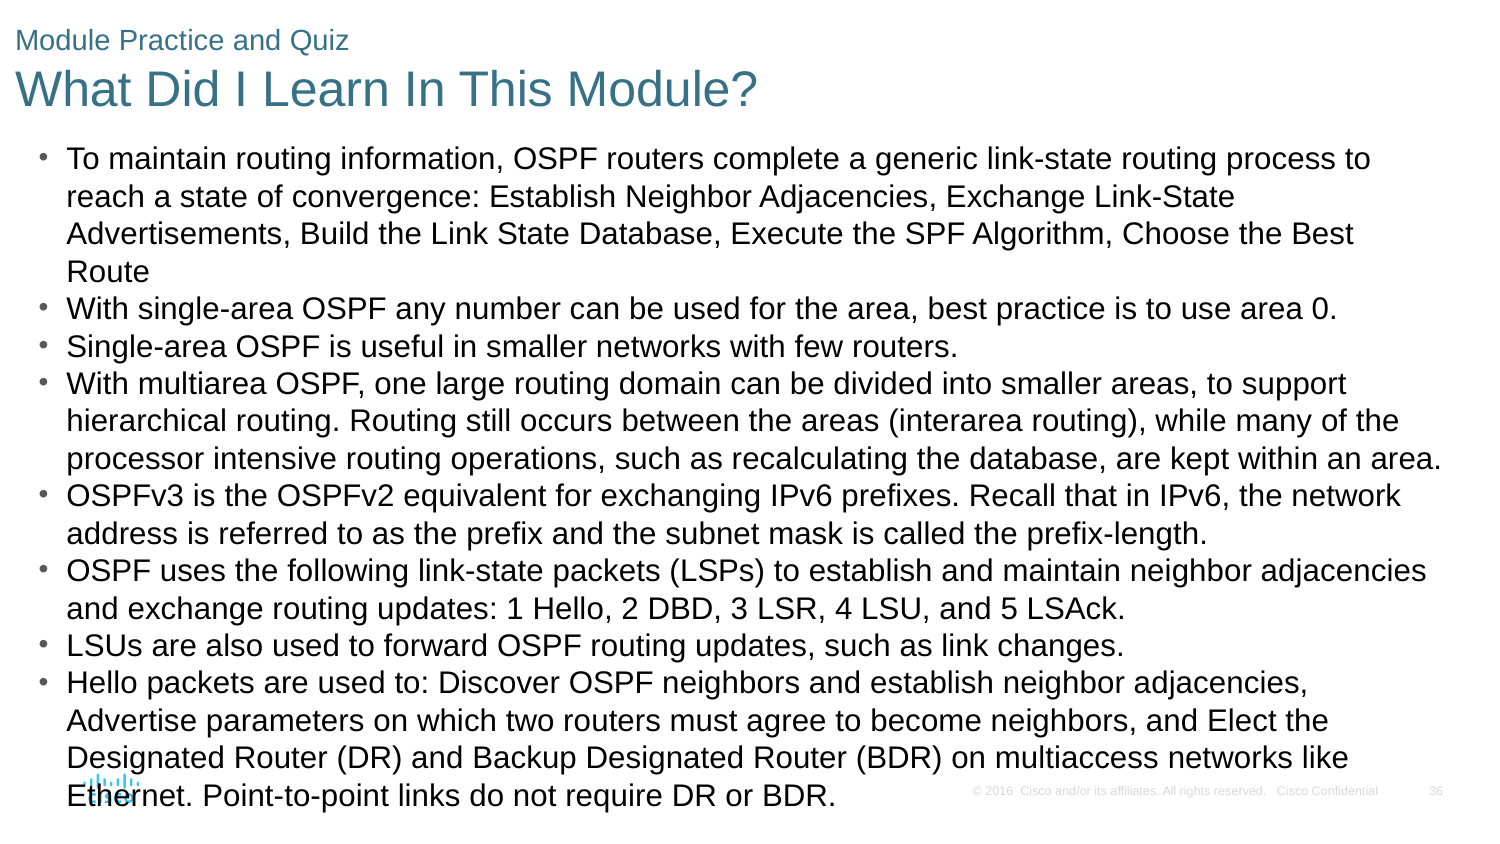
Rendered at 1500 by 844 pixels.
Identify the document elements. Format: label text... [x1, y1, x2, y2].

list To maintain routing information, OSPF routers complete a generic link-state routing process to reach a state of convergence: Establish Neighbor Adjacencies, Exchange Link-State Advertisements, Build the Link State Database, Execute the SPF Algorithm, Choose the Best Route With single-area OSPF any number can be used for the area, best practice is to use area 0. Single-area OSPF is useful in smaller networks with few routers. With multiarea OSPF, one large routing domain can be divided into smaller areas, to support hierarchical routing. Routing still occurs between the areas (interarea routing), while many of the processor intensive routing operations, such as recalculating the database, are kept within an area. OSPFv3 is the OSPFv2 equivalent for exchanging IPv6 prefixes. Recall that in IPv6, the network address is referred to as the prefix and the subnet mask is called the prefix-length. OSPF uses the following link-state packets (LSPs) to establish and maintain neighbor adjacencies and exchange routing updates: 1 Hello, 2 DBD, 3 LSR, 4 LSU, and 5 LSAck. LSUs are also used to forward OSPF routing updates, such as link changes. Hello packets are used to: Discover OSPF neighbors and establish neighbor adjacencies, Advertise parameters on which two routers must agree to become neighbors, and Elect the Designated Router (DR) and Backup Designated Router (BDR) on multiaccess networks like Ethernet. Point-to-point links do not require DR or BDR. [23, 131, 1476, 813]
title Module Practice and Quiz What Did I Learn In This Module? [0, 6, 1500, 131]
